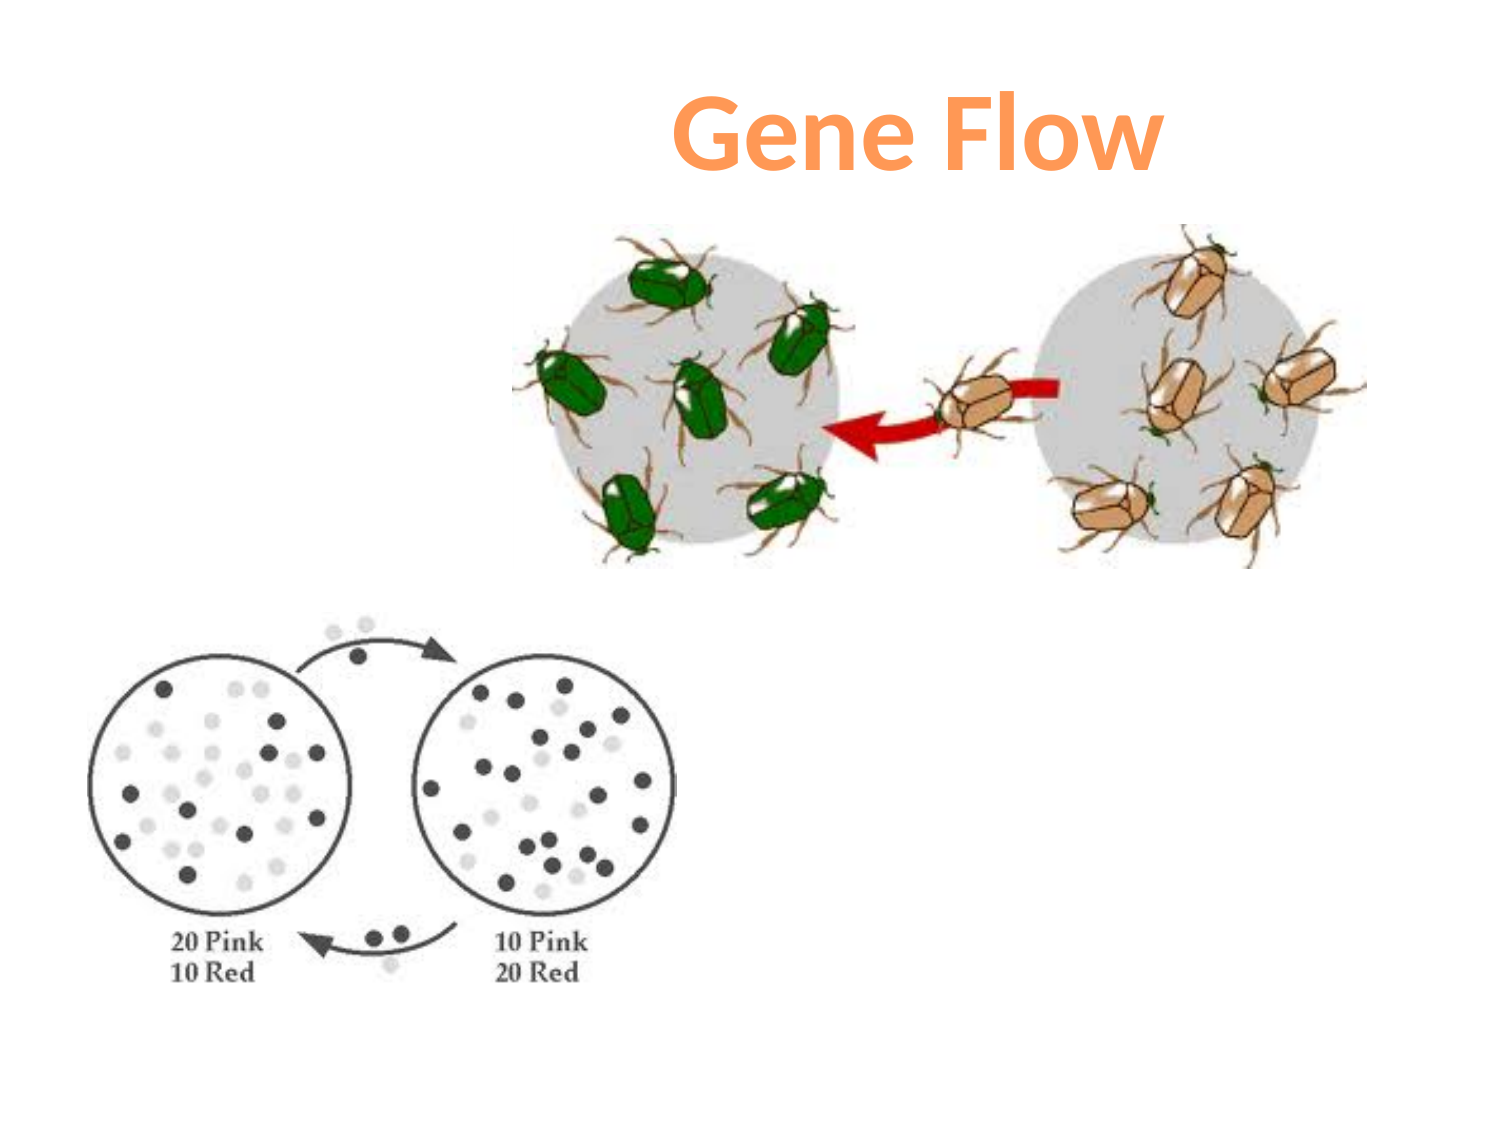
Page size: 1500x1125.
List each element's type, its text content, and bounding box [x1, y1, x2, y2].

text_box Gene Flow [656, 49, 1181, 200]
picture [512, 224, 1367, 569]
picture [87, 612, 677, 992]
